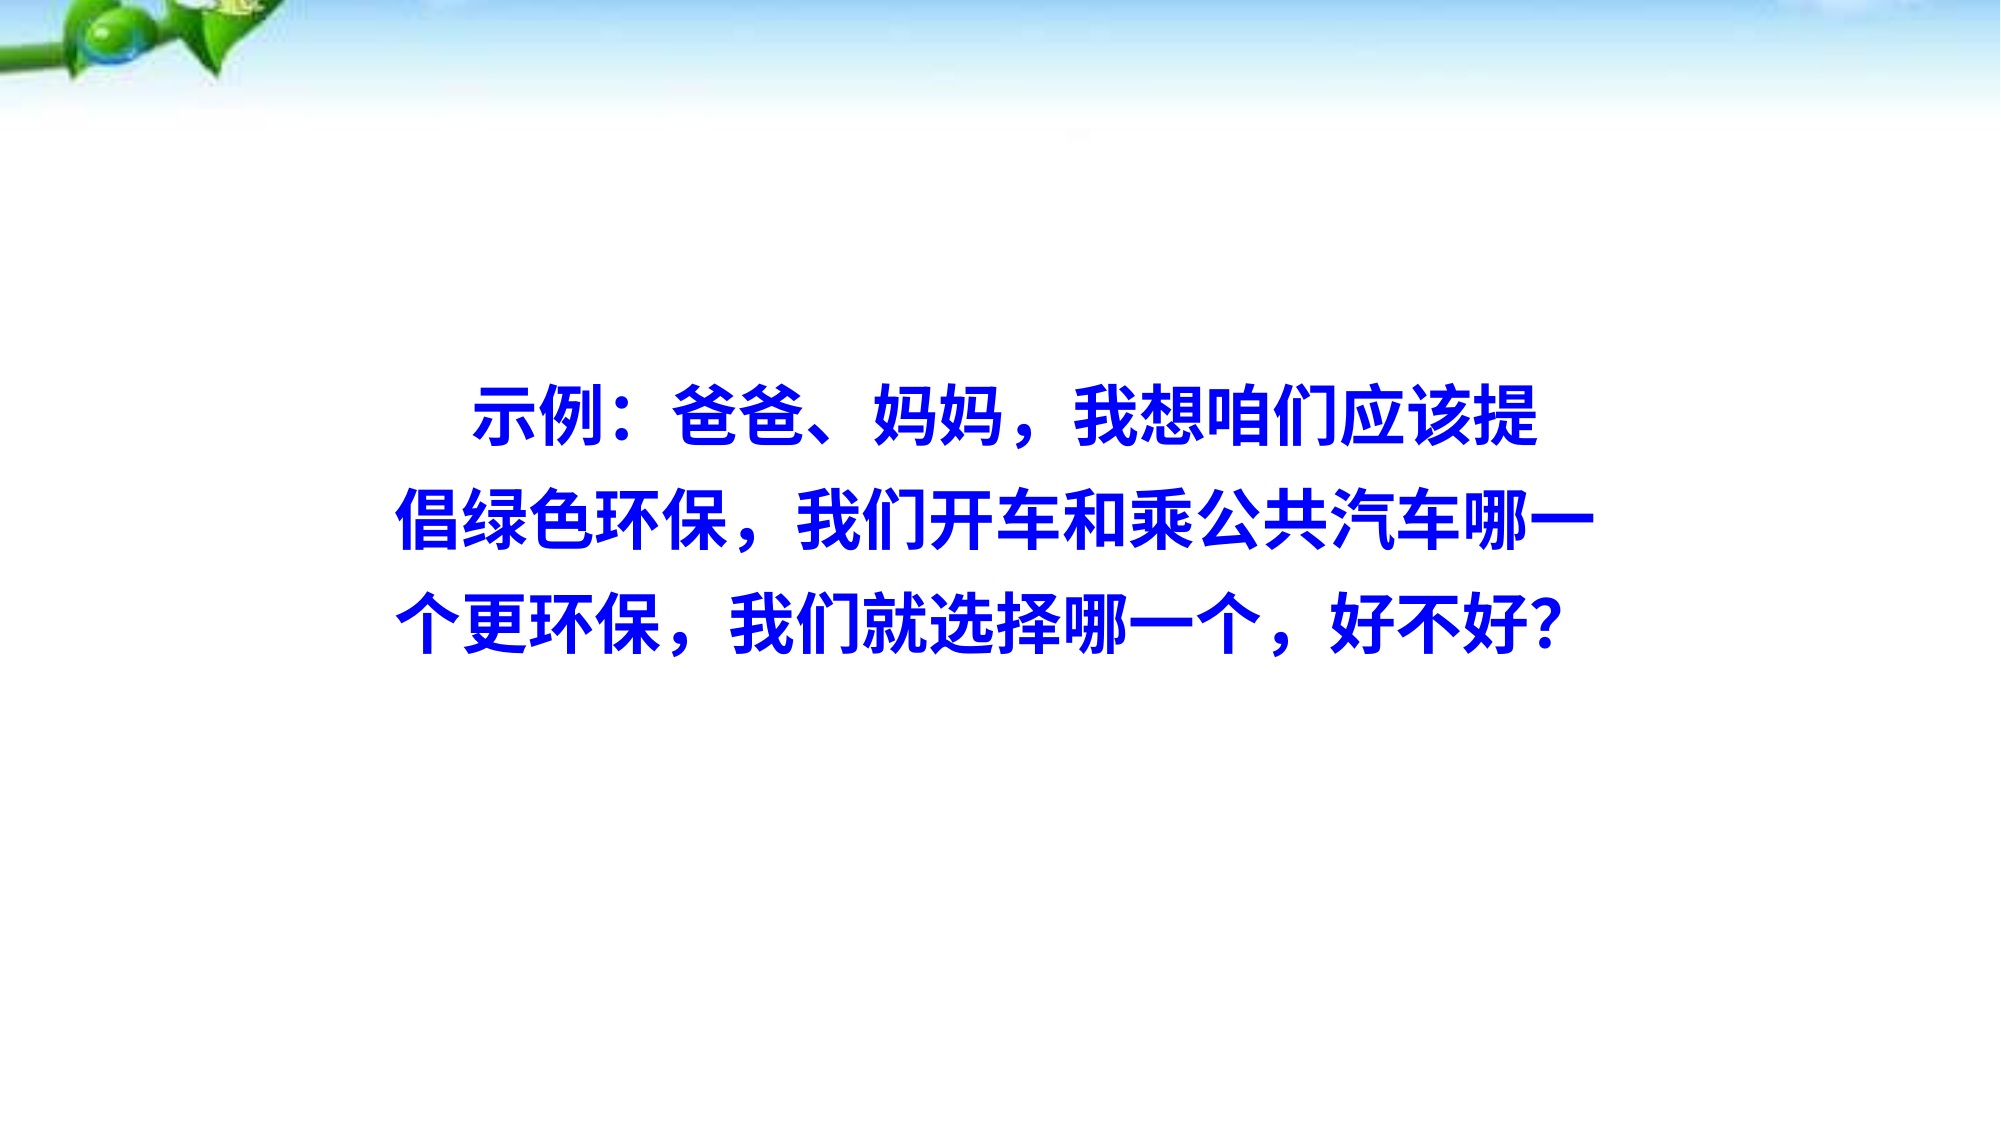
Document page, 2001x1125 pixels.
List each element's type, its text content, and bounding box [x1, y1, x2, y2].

text_box 示例：爸爸、妈妈，我想咱们应该提倡绿色环保，我们开车和乘公共汽车哪一个更环保，我们就选择哪一个，好不好？ [379, 342, 1621, 669]
picture [0, 0, 2001, 1125]
